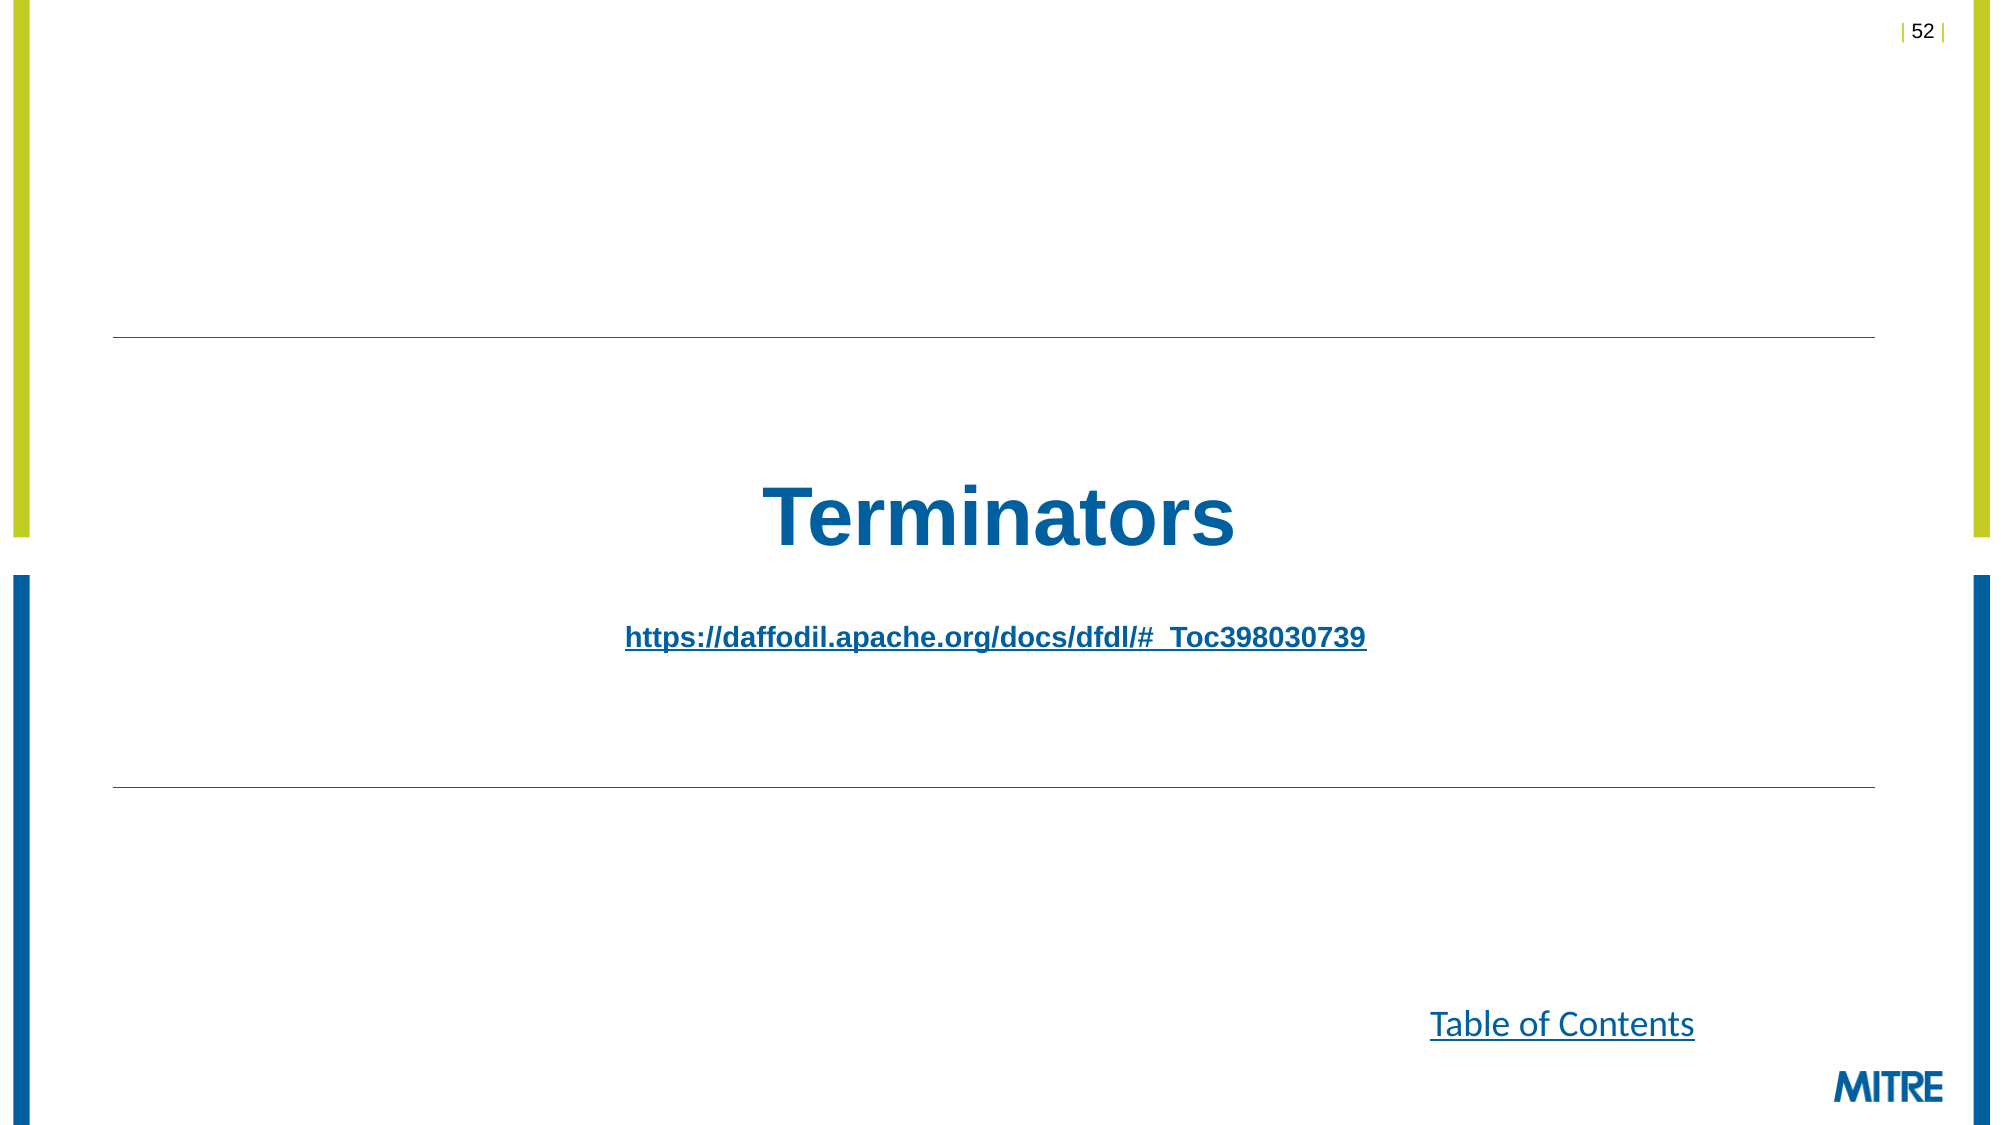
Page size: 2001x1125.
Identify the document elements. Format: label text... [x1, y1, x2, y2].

title Terminators https://daffodil.apache.org/docs/dfdl/#_Toc398030739 [112, 413, 1888, 710]
picture [1834, 1068, 1945, 1109]
text_box Table of Contents [1415, 991, 1711, 1052]
